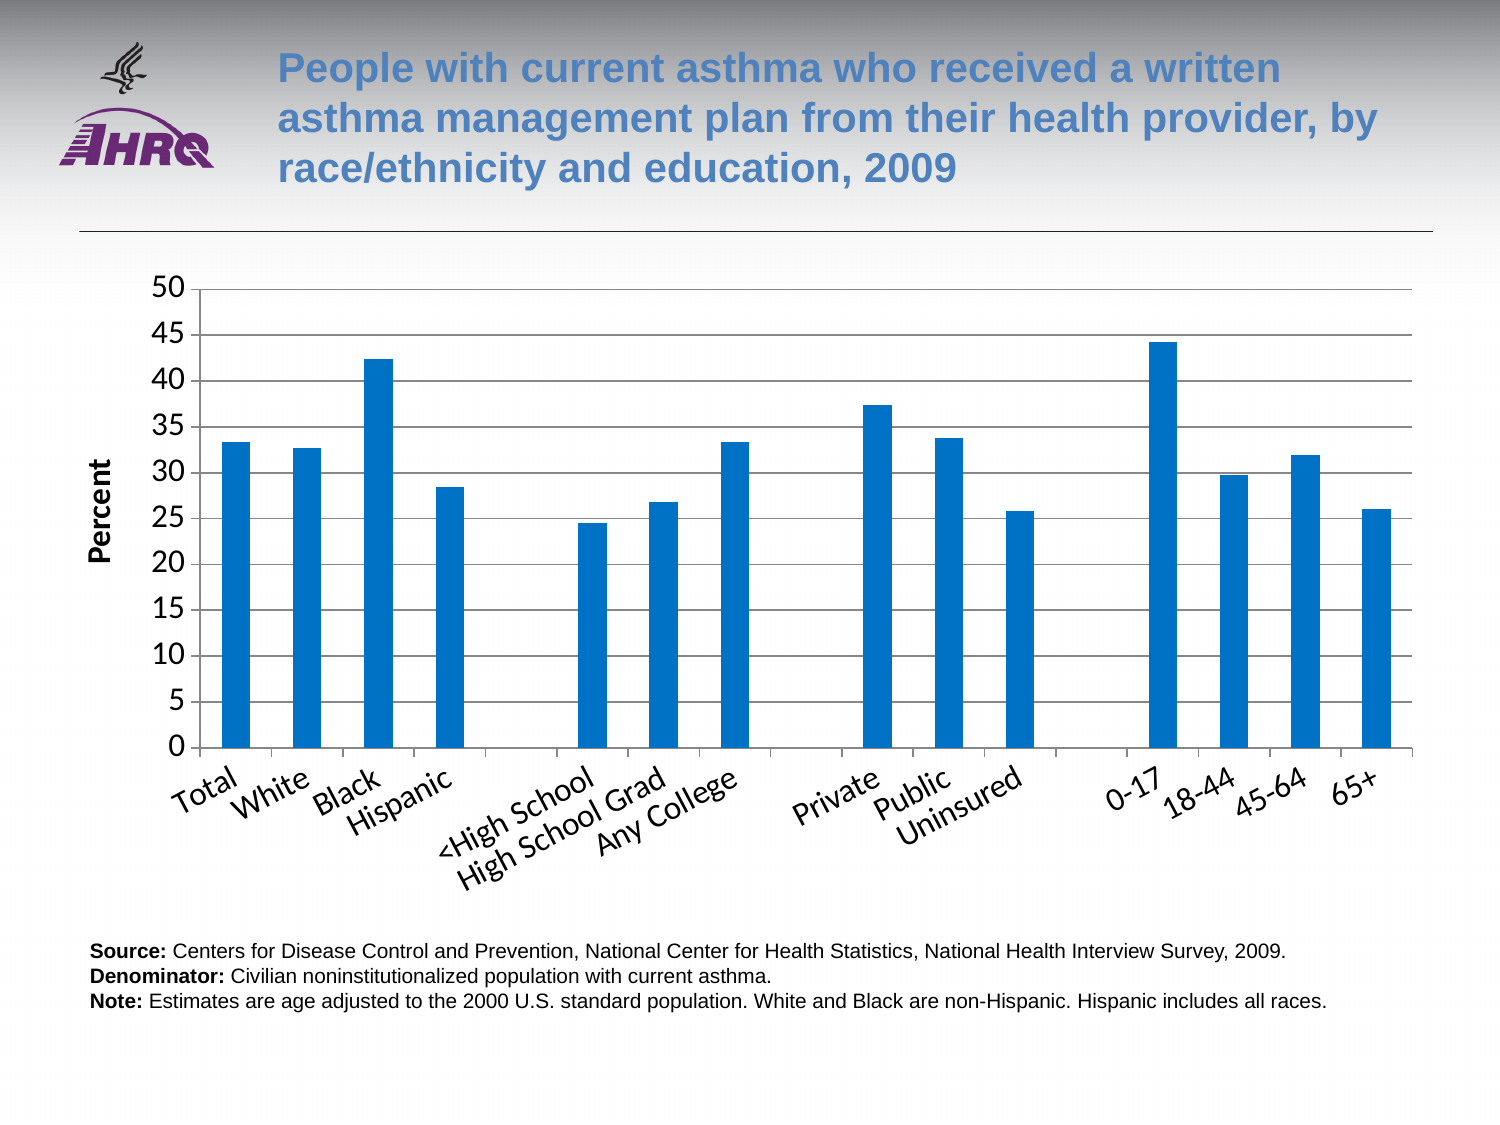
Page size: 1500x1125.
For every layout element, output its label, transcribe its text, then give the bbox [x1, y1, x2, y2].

chart [74, 254, 1426, 931]
text_box Source: Centers for Disease Control and Prevention, National Center for Health Statistics, National Health Interview Survey, 2009. Denominator: Civilian noninstitutionalized population with current asthma. Note: Estimates are age adjusted to the 2000 U.S. standard population. White and Black are non-Hispanic. Hispanic includes all races. [74, 937, 1425, 1020]
picture [0, 0, 1500, 1125]
title People with current asthma who received a written asthma management plan from their health provider, by race/ethnicity and education, 2009 [262, 45, 1425, 188]
